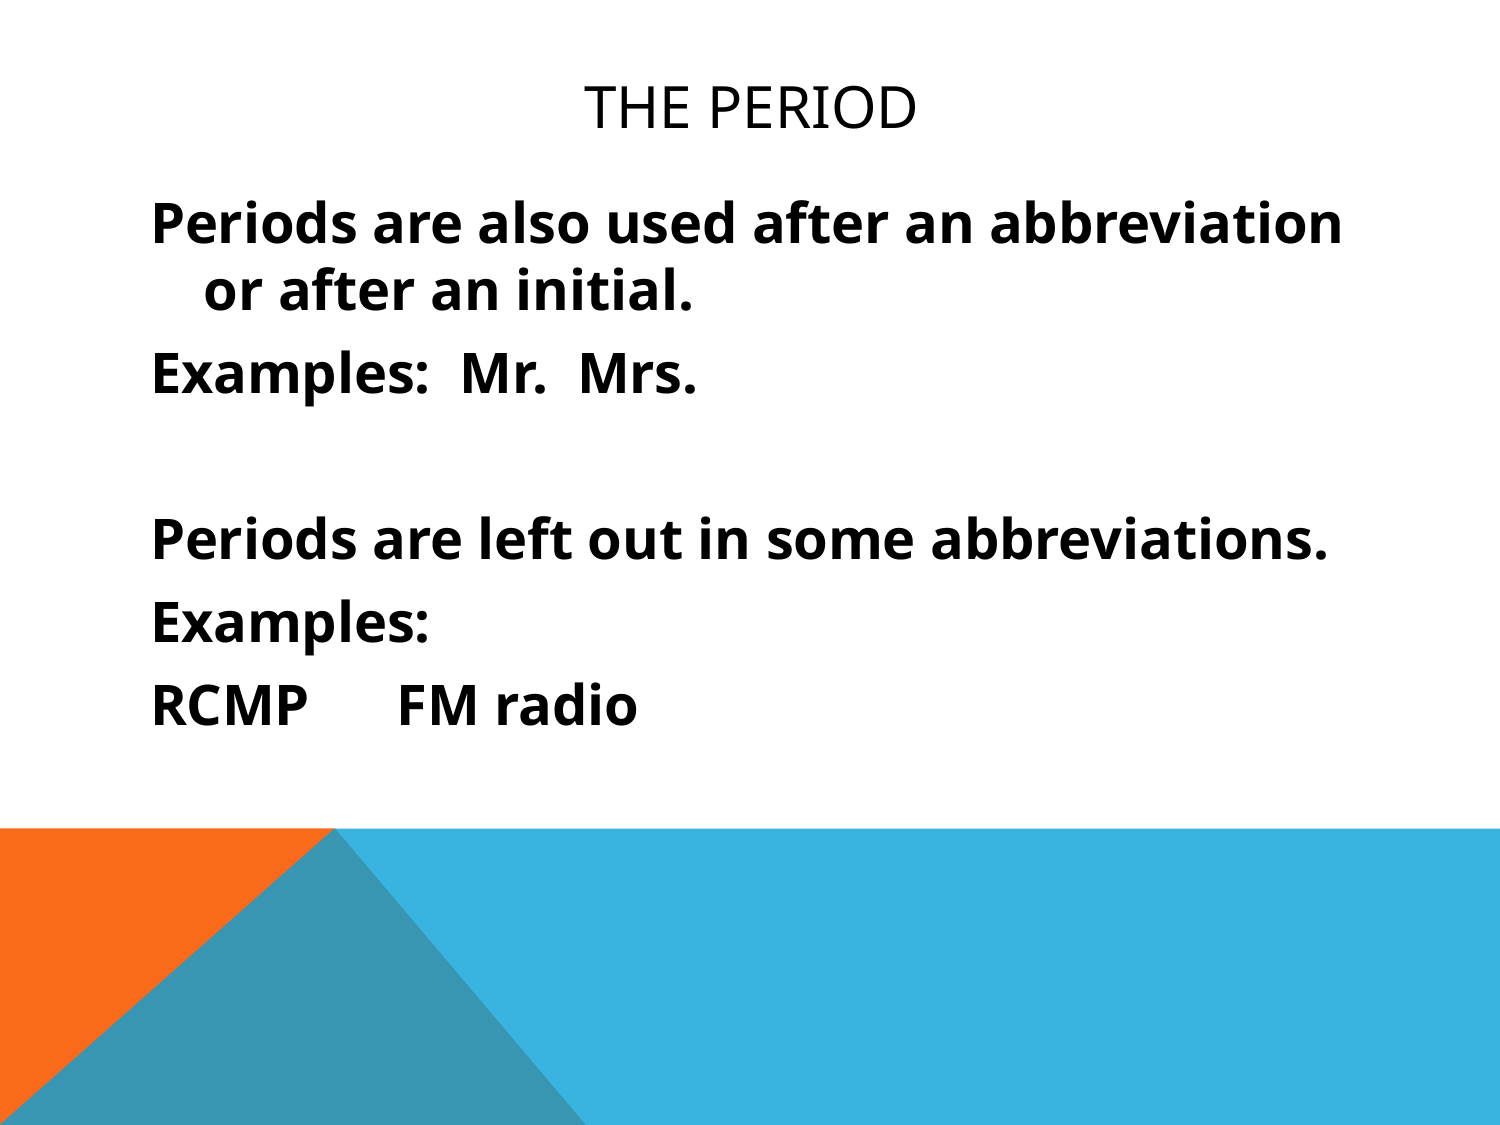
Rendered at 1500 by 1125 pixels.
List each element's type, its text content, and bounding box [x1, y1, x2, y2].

title The period [135, 60, 1369, 150]
list Periods are also used after an abbreviation or after an initial. Examples: Mr. Mrs. Periods are left out in some abbreviations. Examples: RCMP FM radio [135, 180, 1369, 768]
